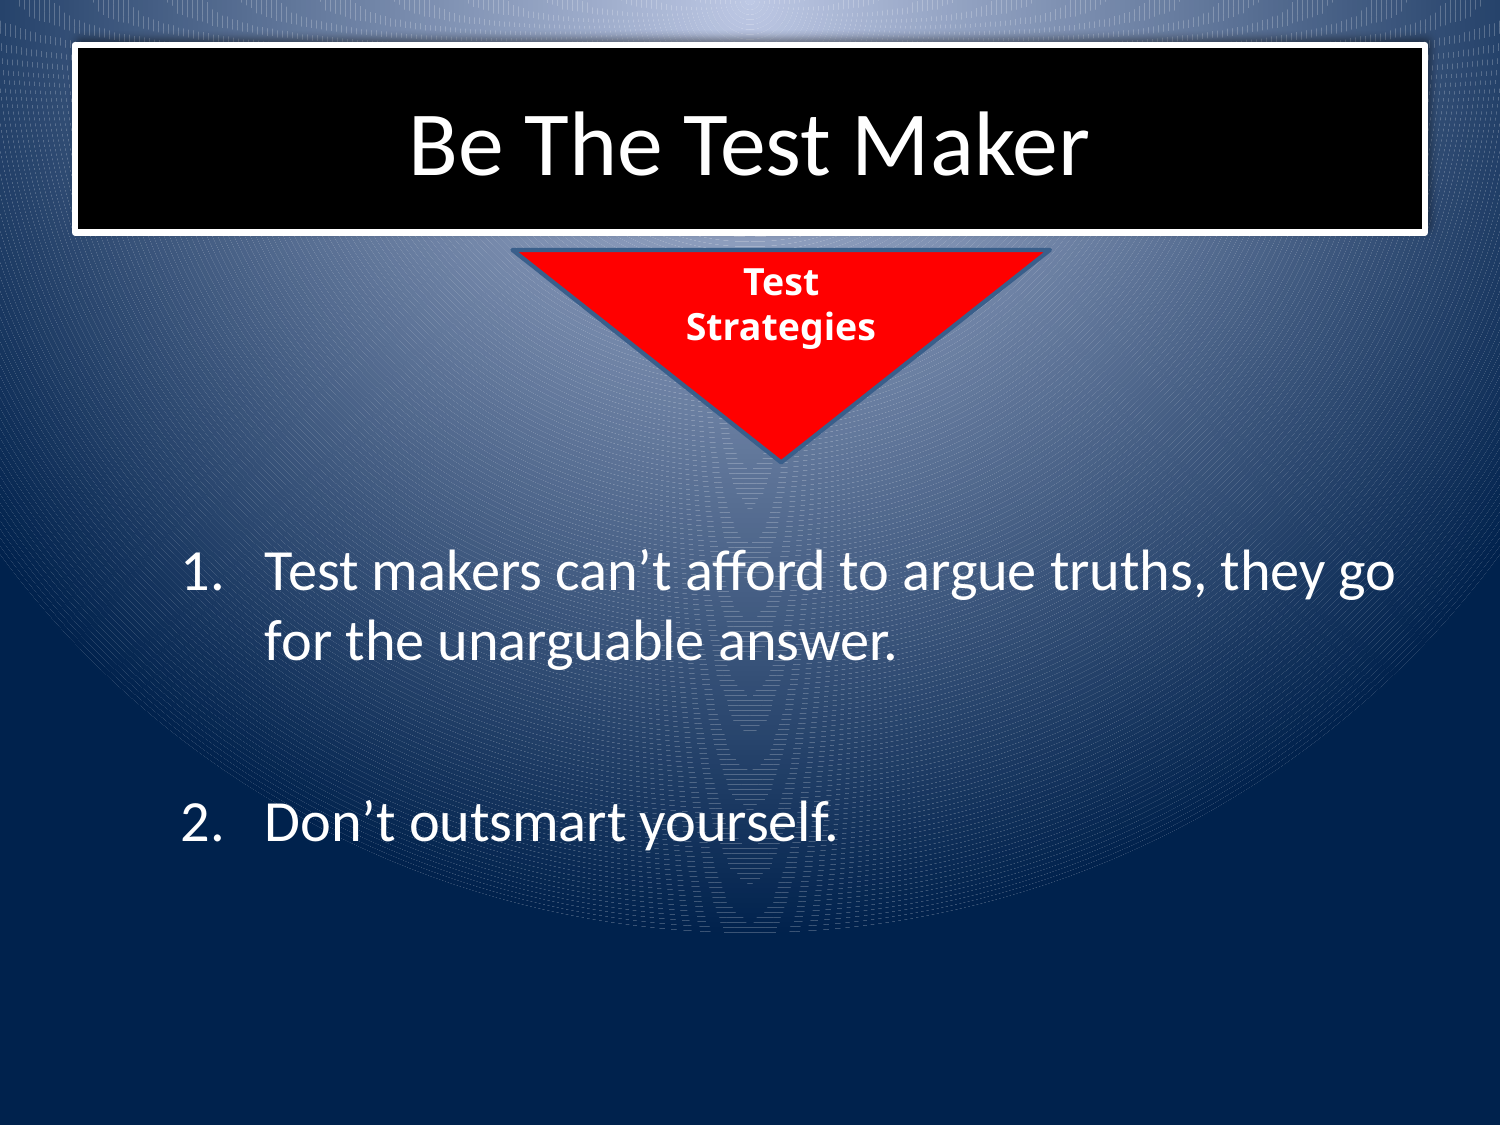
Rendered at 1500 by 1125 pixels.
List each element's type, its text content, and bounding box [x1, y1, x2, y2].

text_box Test Strategies [510, 247, 1052, 465]
title Be The Test Maker [72, 42, 1428, 236]
list Test makers can’t afford to argue truths, they go for the unarguable answer. Don’t outsmart yourself. [99, 525, 1450, 1093]
